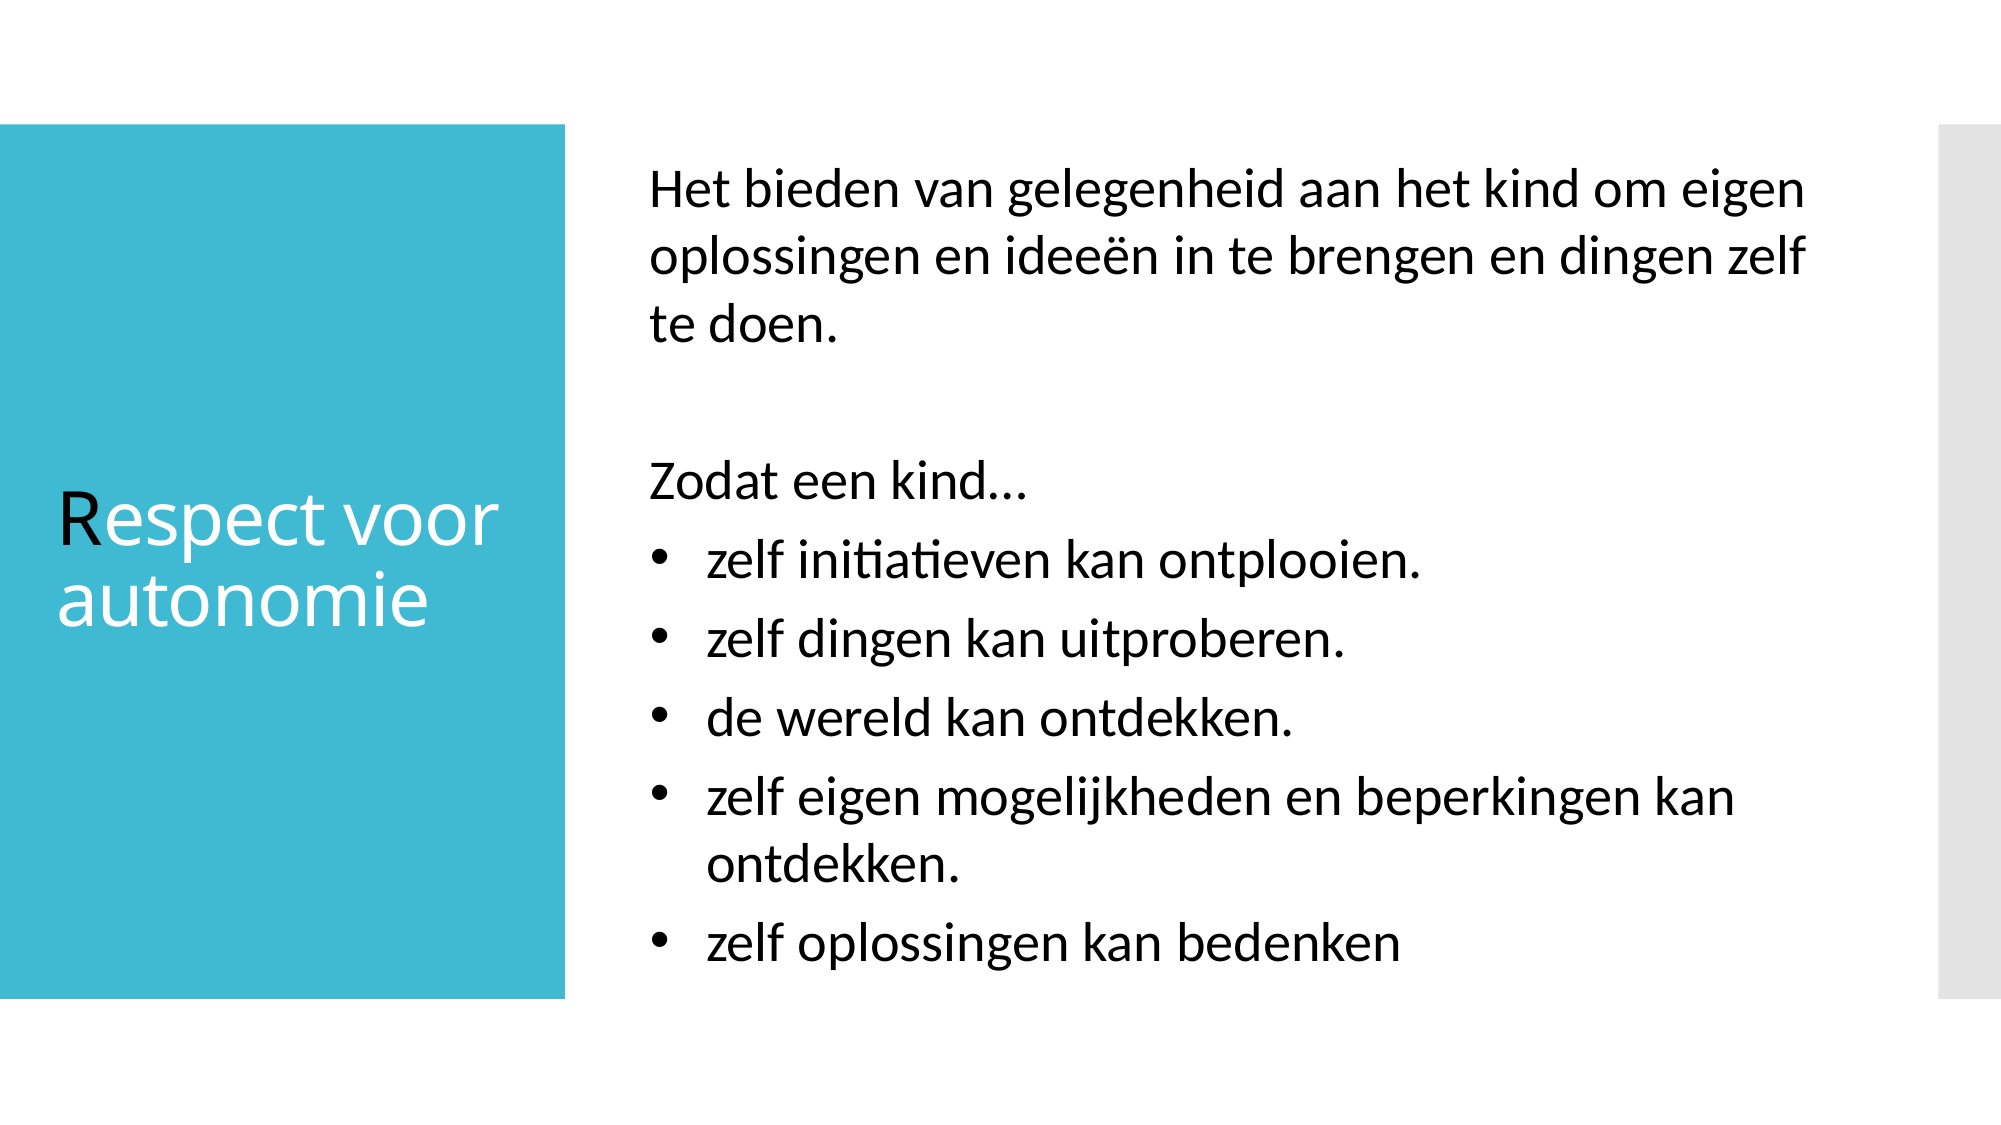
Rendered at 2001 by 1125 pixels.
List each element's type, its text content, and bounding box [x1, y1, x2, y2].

title Respect voor autonomie [41, 184, 525, 940]
list Het bieden van gelegenheid aan het kind om eigen oplossingen en ideeën in te brengen en dingen zelf te doen. Zodat een kind… zelf initiatieven kan ontplooien. zelf dingen kan uitproberen. de wereld kan ontdekken. zelf eigen mogelijkheden en beperkingen kan ontdekken. zelf oplossingen kan bedenken [634, 141, 1835, 982]
